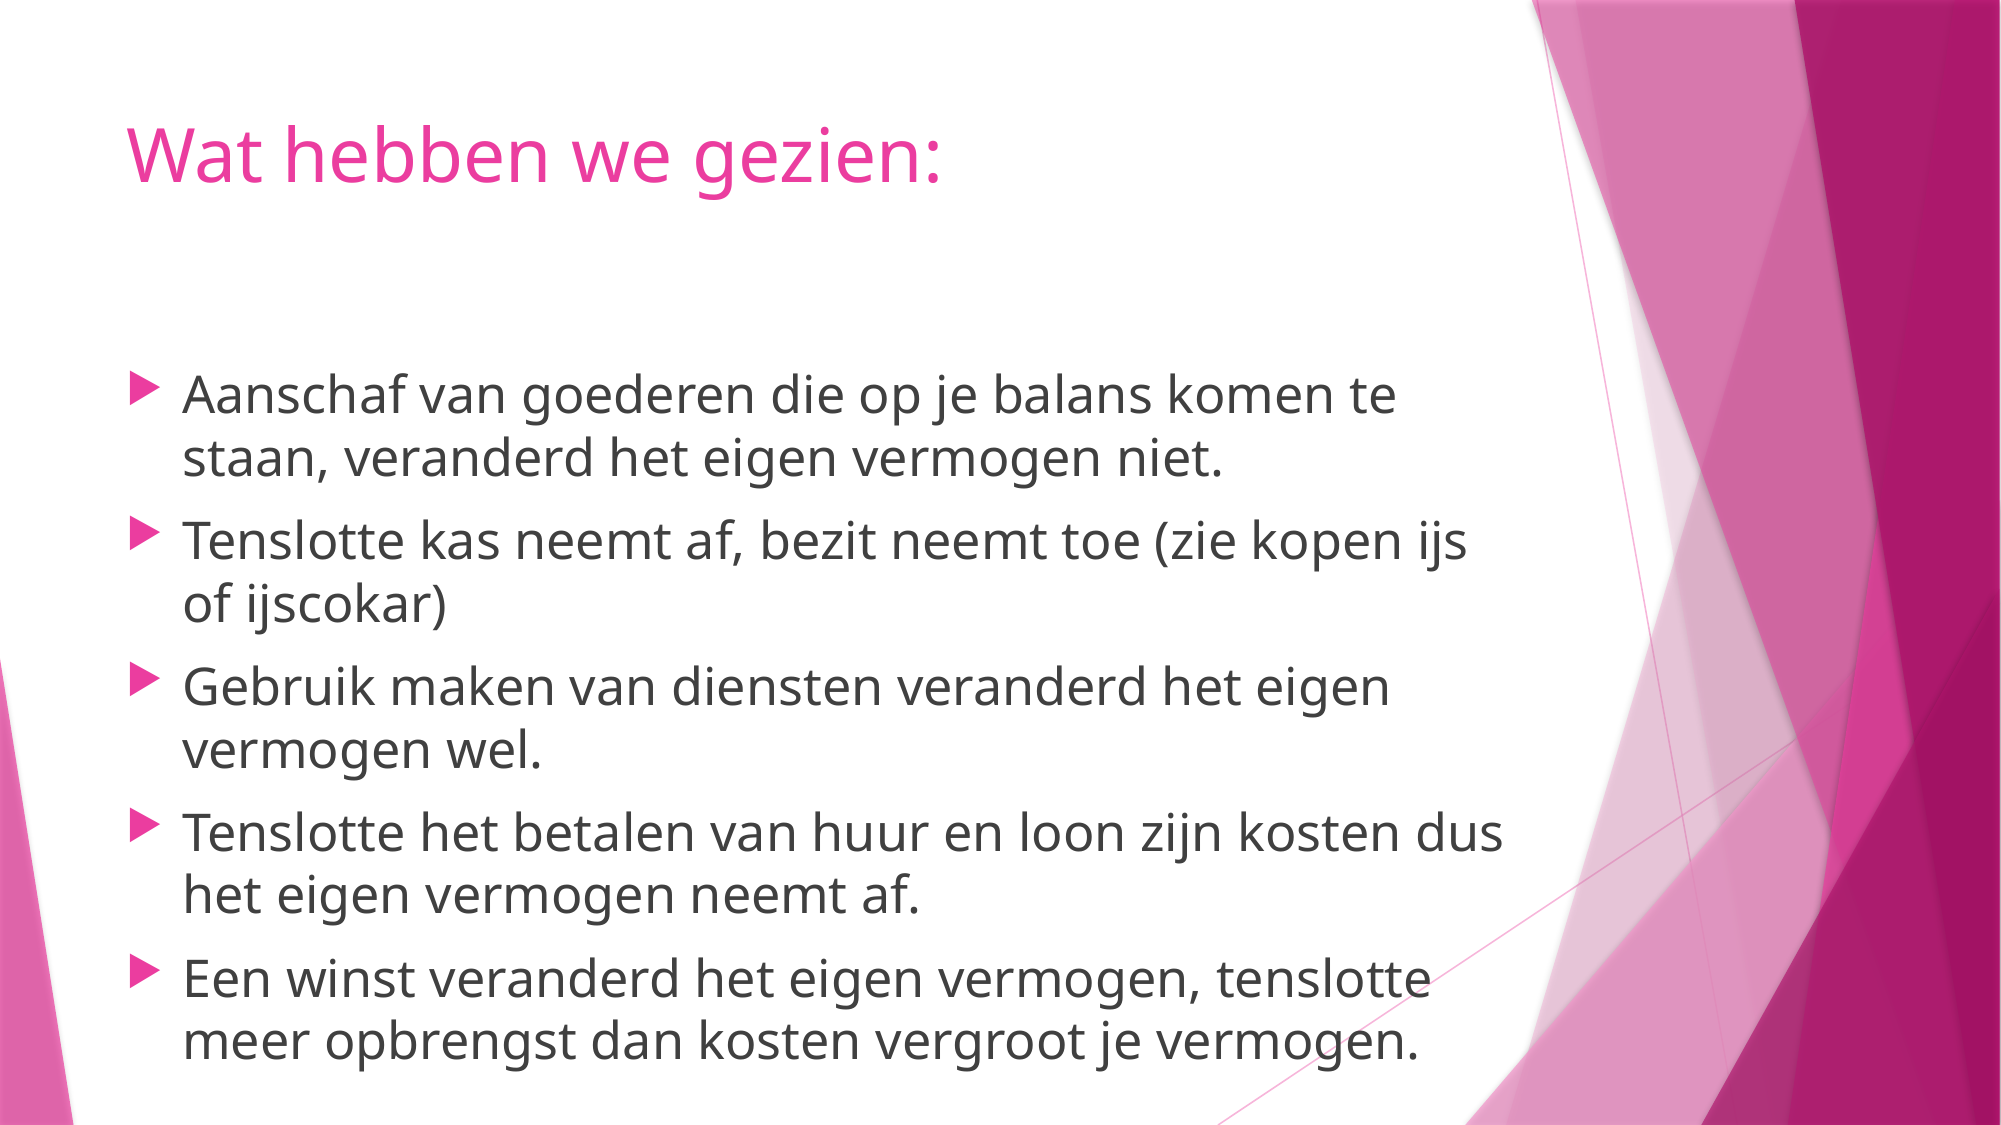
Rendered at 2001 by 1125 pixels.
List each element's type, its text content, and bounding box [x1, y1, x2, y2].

list Aanschaf van goederen die op je balans komen te staan, veranderd het eigen vermogen niet. Tenslotte kas neemt af, bezit neemt toe (zie kopen ijs of ijscokar) Gebruik maken van diensten veranderd het eigen vermogen wel. Tenslotte het betalen van huur en loon zijn kosten dus het eigen vermogen neemt af. Een winst veranderd het eigen vermogen, tenslotte meer opbrengst dan kosten vergroot je vermogen. [111, 354, 1522, 992]
title Wat hebben we gezien: [111, 99, 1522, 317]
